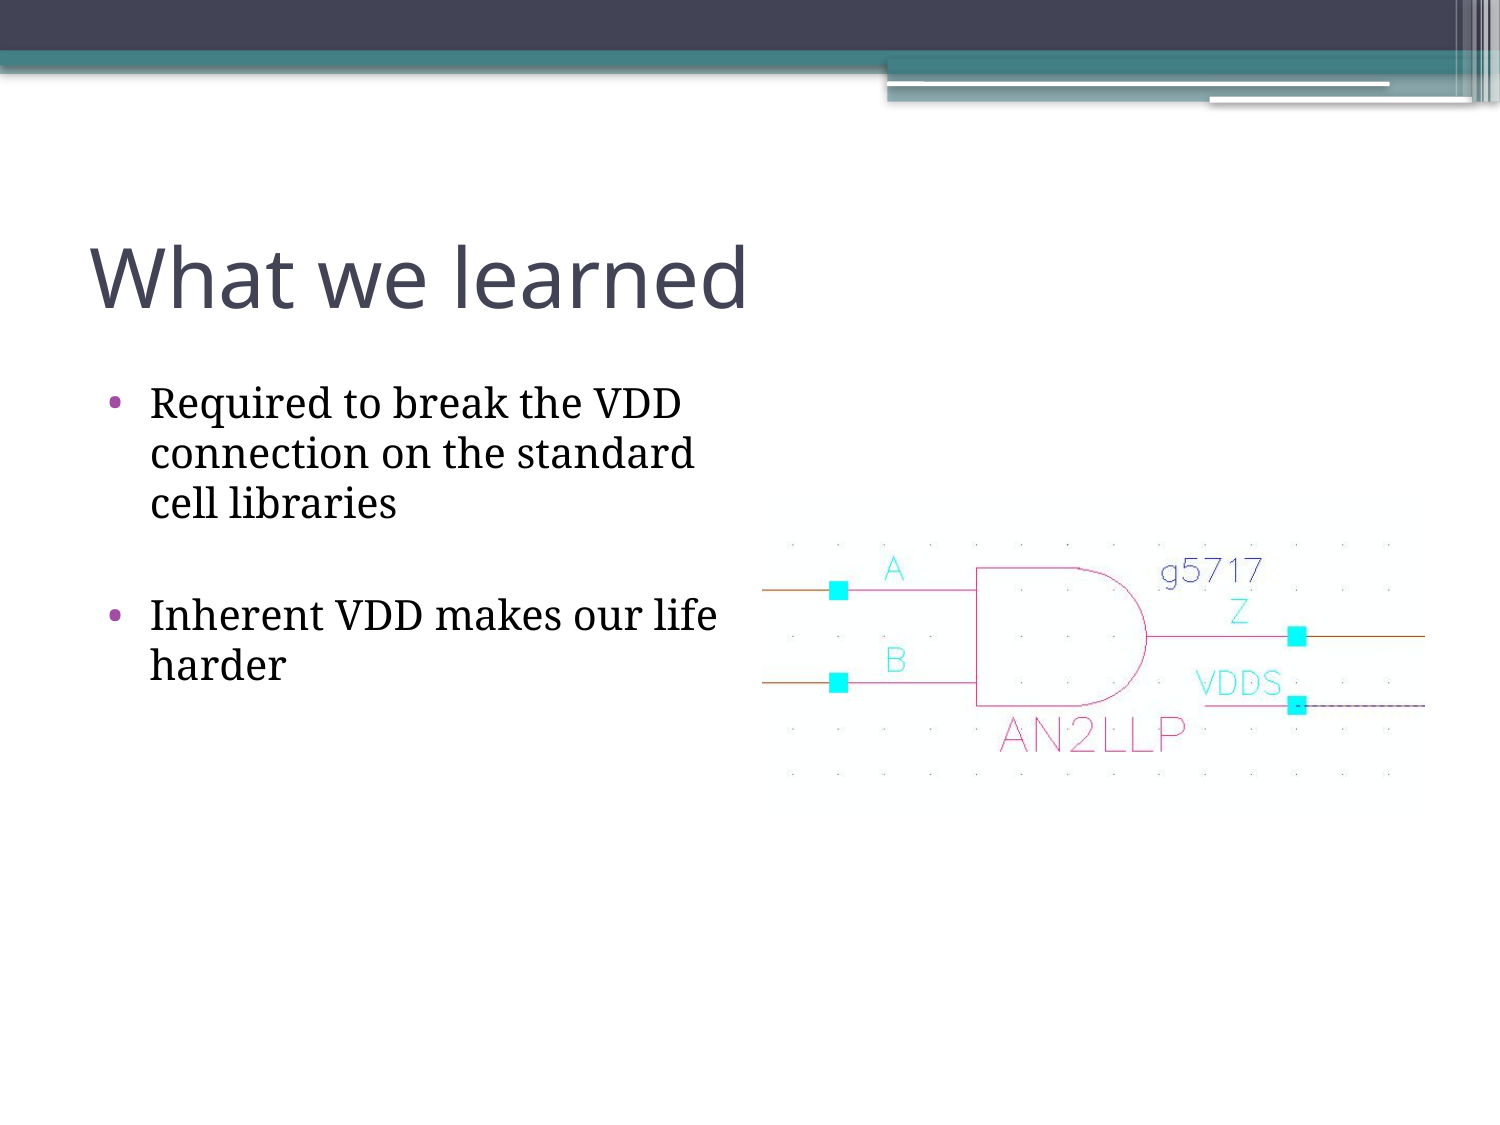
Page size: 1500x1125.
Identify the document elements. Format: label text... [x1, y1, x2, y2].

title What we learned [75, 187, 1425, 363]
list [762, 499, 1426, 815]
list Required to break the VDD connection on the standard cell libraries Inherent VDD makes our life harder [75, 368, 738, 1112]
